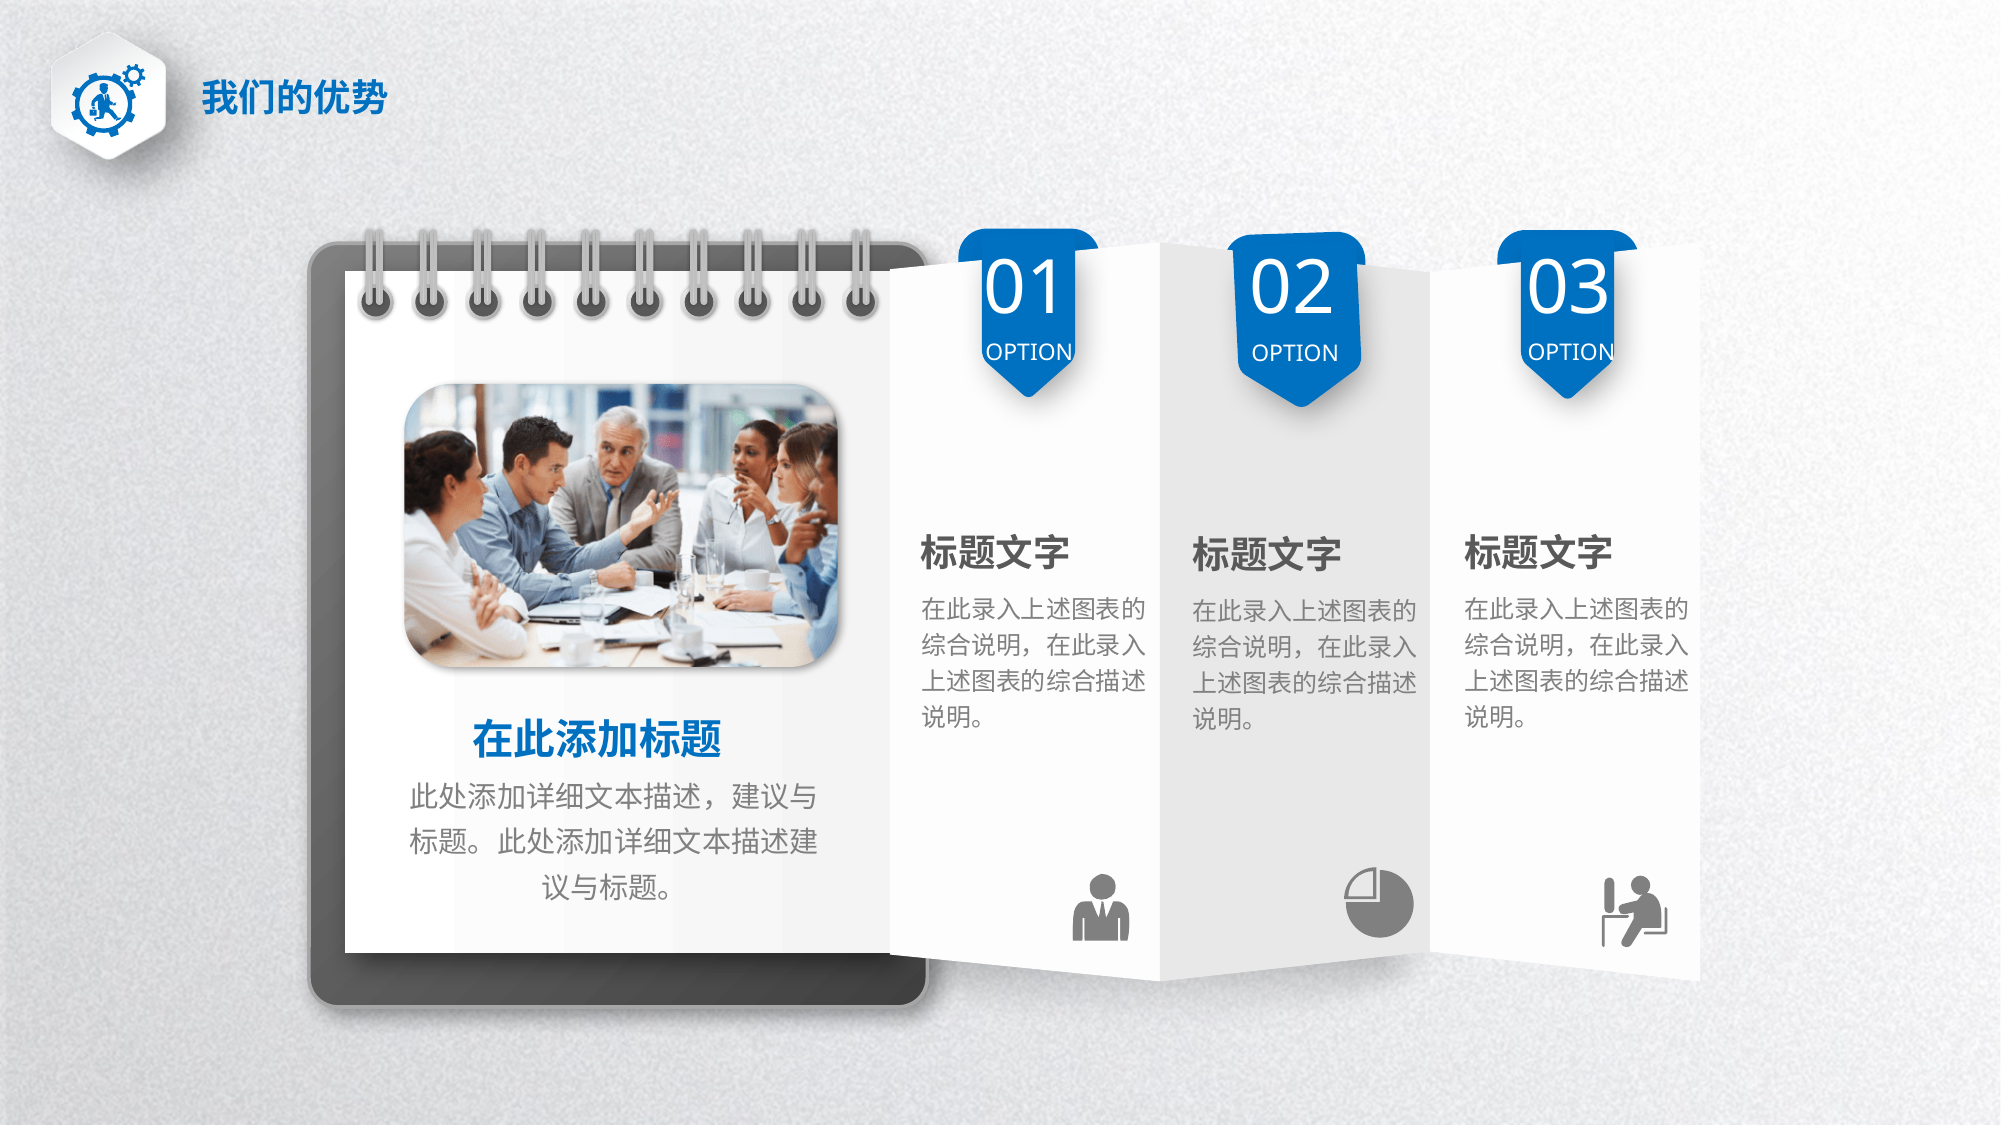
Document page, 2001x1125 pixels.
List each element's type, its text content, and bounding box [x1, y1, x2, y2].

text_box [1343, 867, 1414, 938]
text_box 我们的优势 [191, 66, 404, 127]
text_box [944, 231, 1110, 398]
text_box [1449, 521, 1710, 738]
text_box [1177, 523, 1438, 740]
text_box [1072, 873, 1131, 941]
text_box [308, 230, 1701, 1047]
picture [0, 0, 2001, 1125]
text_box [905, 521, 1166, 738]
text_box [1486, 231, 1652, 399]
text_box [1601, 875, 1668, 948]
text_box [1210, 231, 1376, 408]
